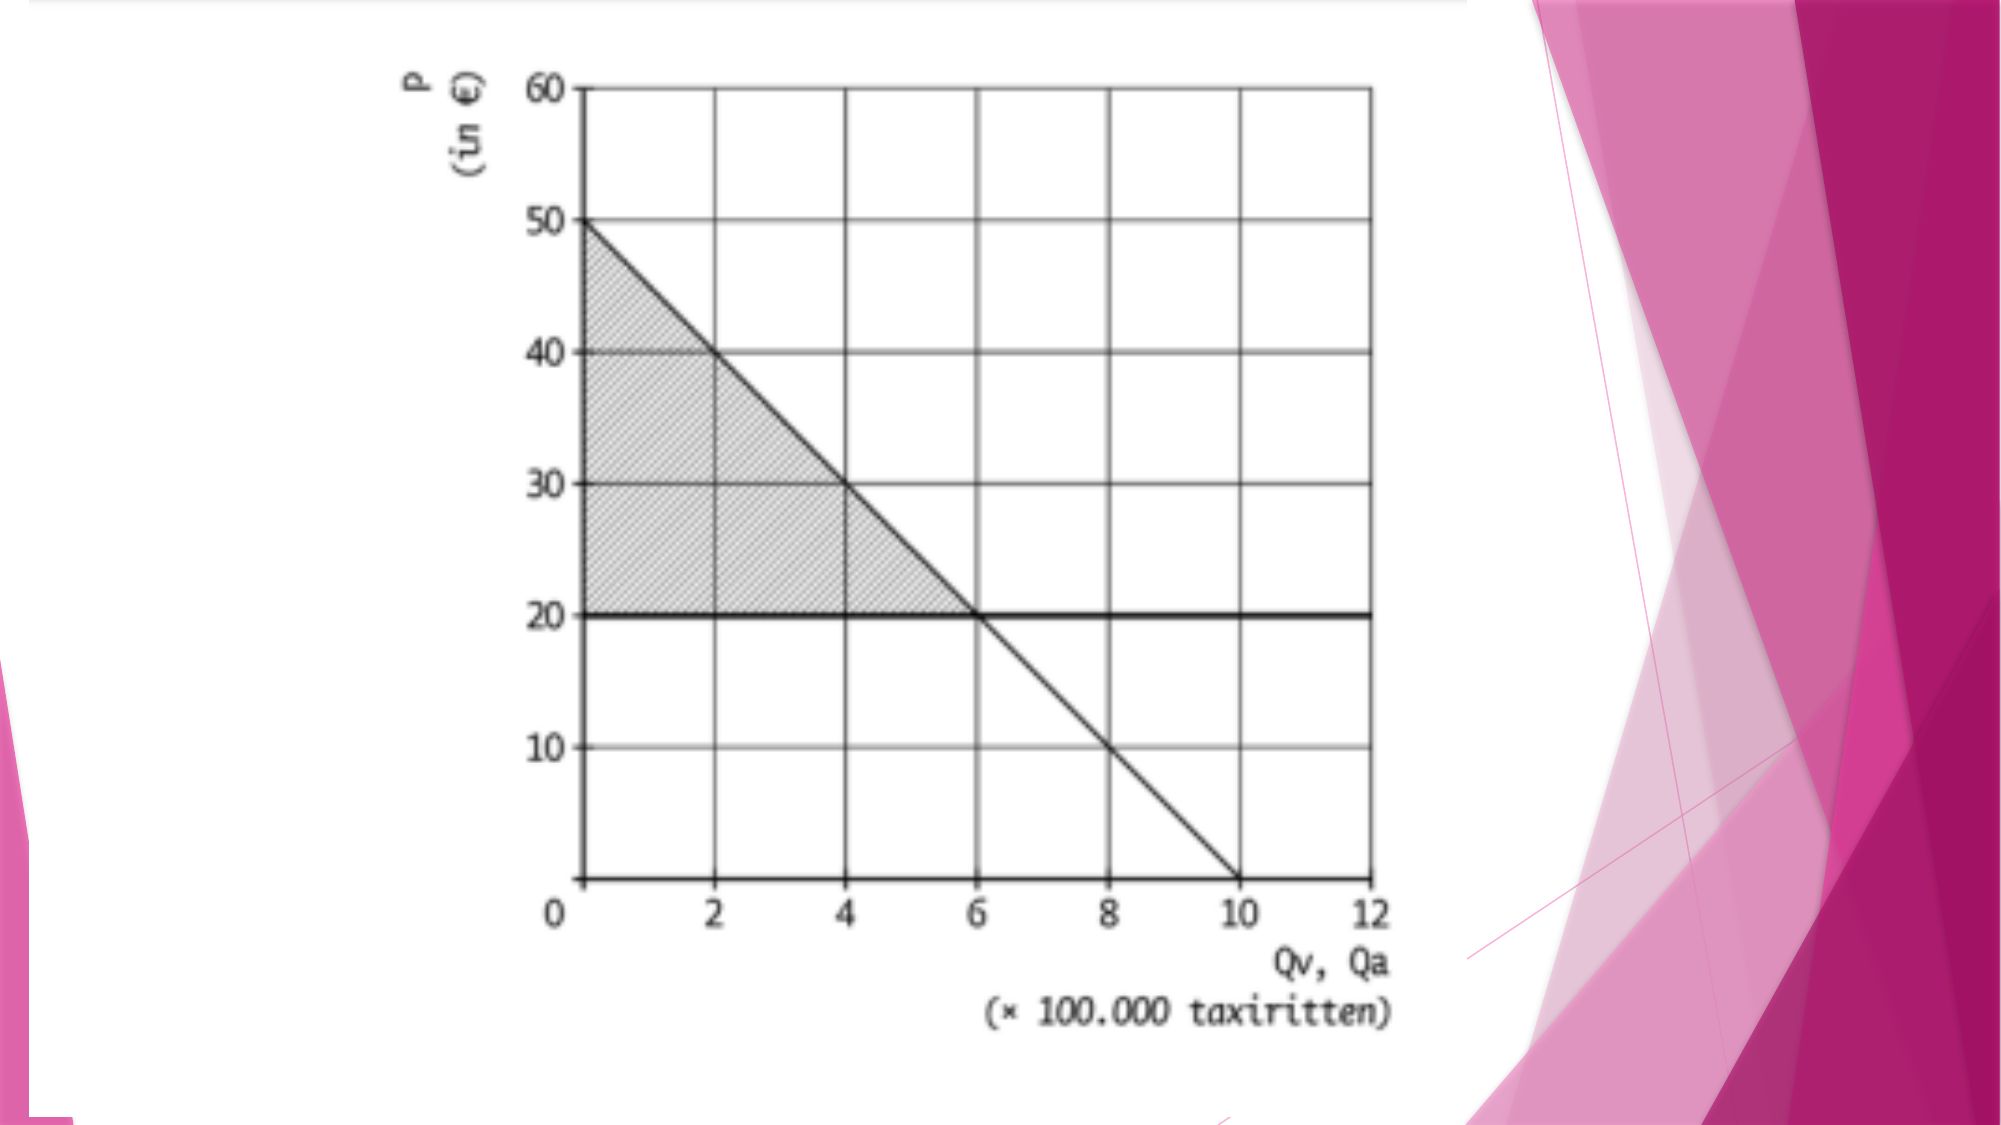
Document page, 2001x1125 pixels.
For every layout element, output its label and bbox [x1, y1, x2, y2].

picture [28, 0, 1467, 1118]
